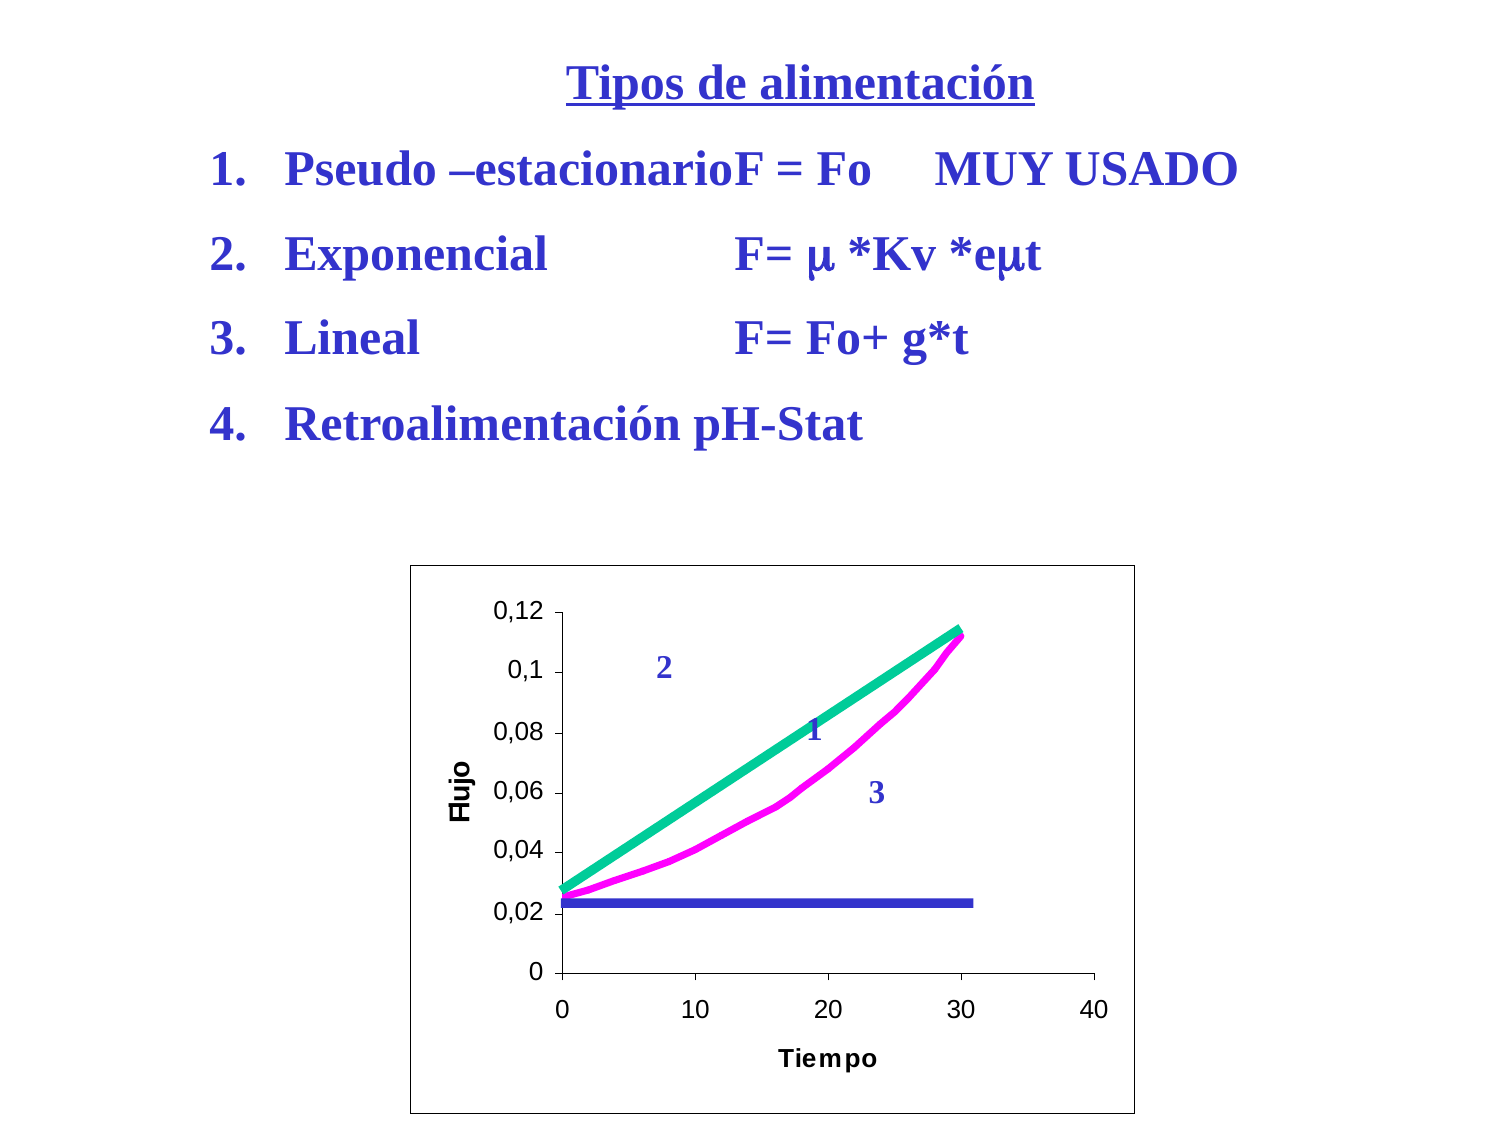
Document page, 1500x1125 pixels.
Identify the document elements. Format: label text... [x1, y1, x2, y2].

text_box Tipos de alimentación Pseudo –estacionario F = Fo MUY USADO Exponencial F= m *Kv *emt Lineal F= Fo+ g*t Retroalimentación pH-Stat [194, 42, 1407, 543]
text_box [398, 552, 1149, 1125]
